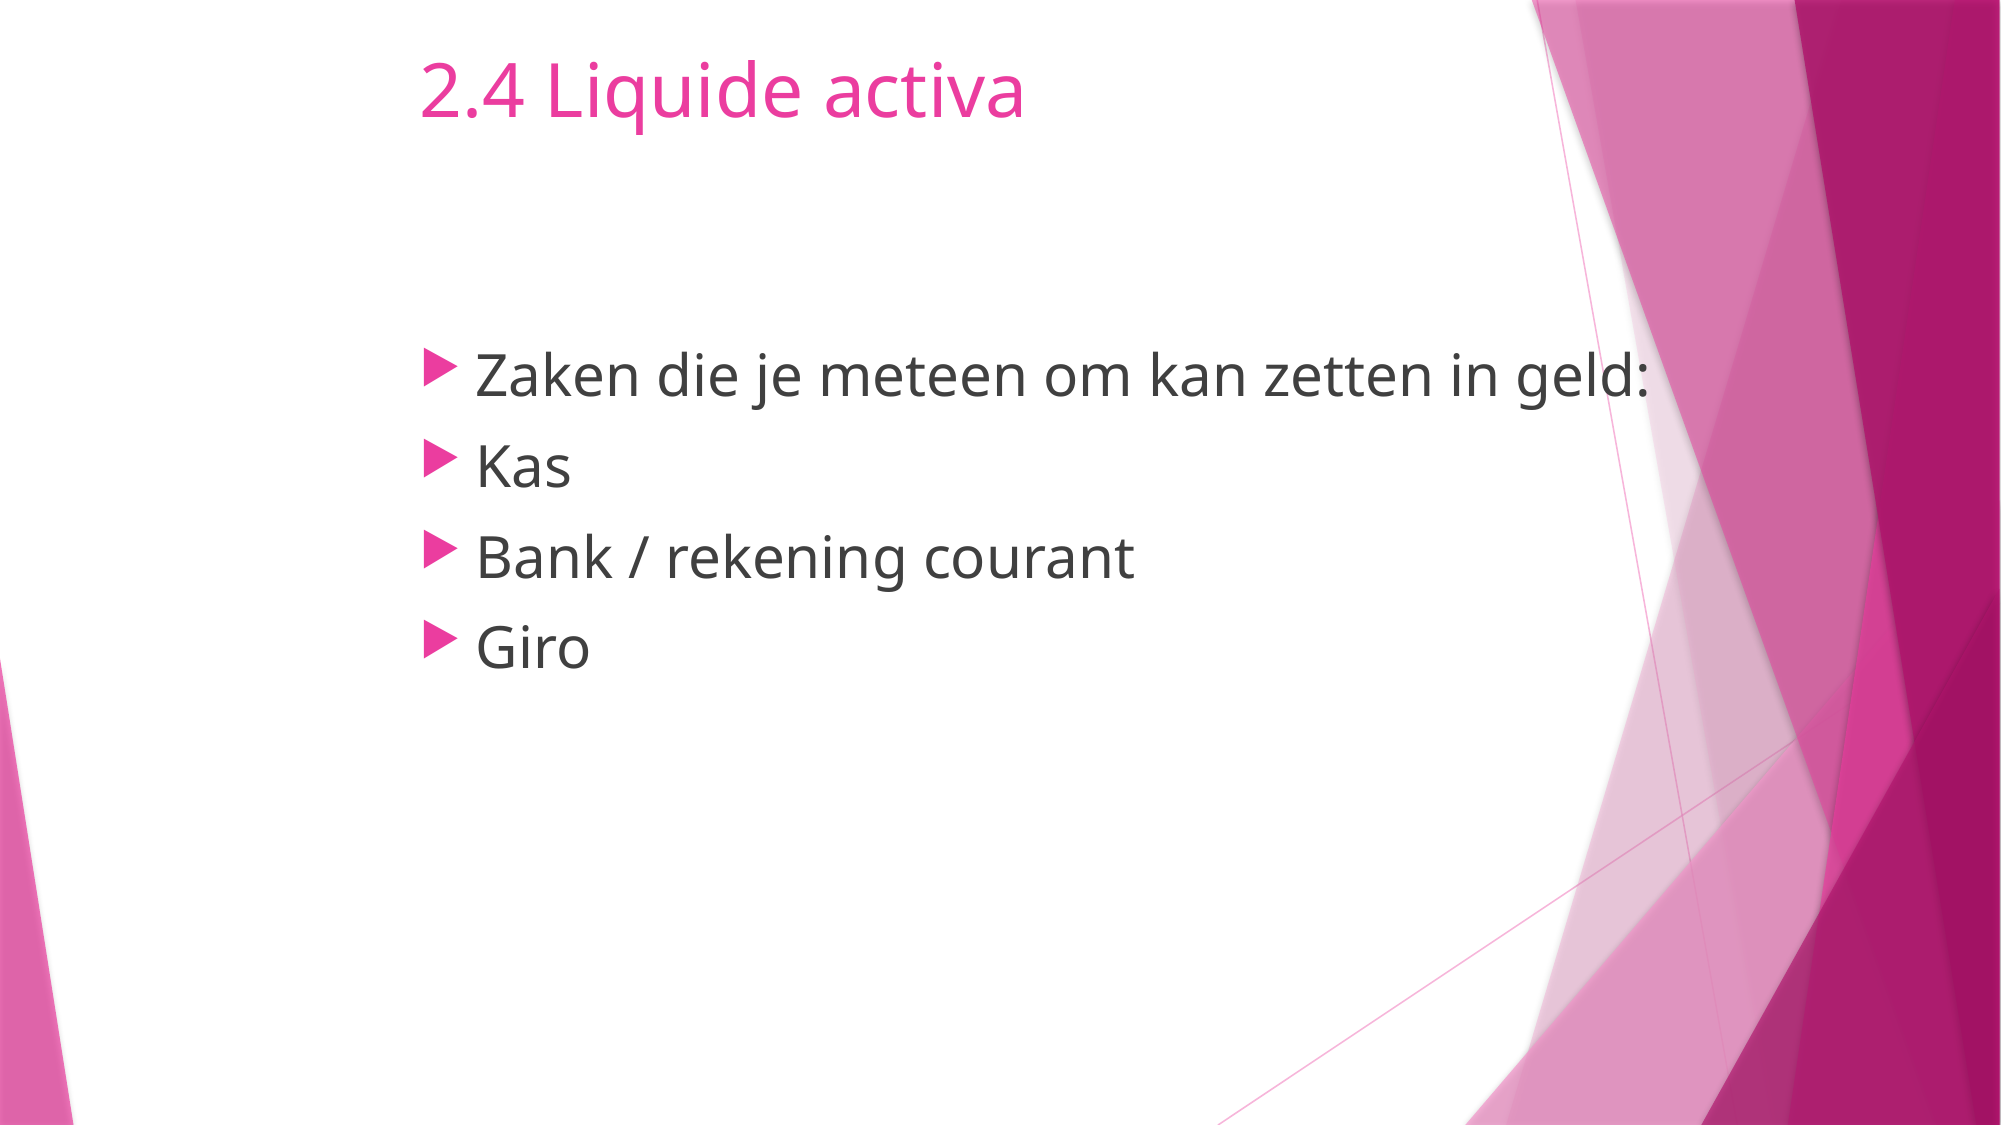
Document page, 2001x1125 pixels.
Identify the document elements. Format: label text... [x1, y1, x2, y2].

title 2.4 Liquide activa [404, 35, 1750, 275]
list Zaken die je meteen om kan zetten in geld: Kas Bank / rekening courant Giro [404, 331, 1750, 1006]
